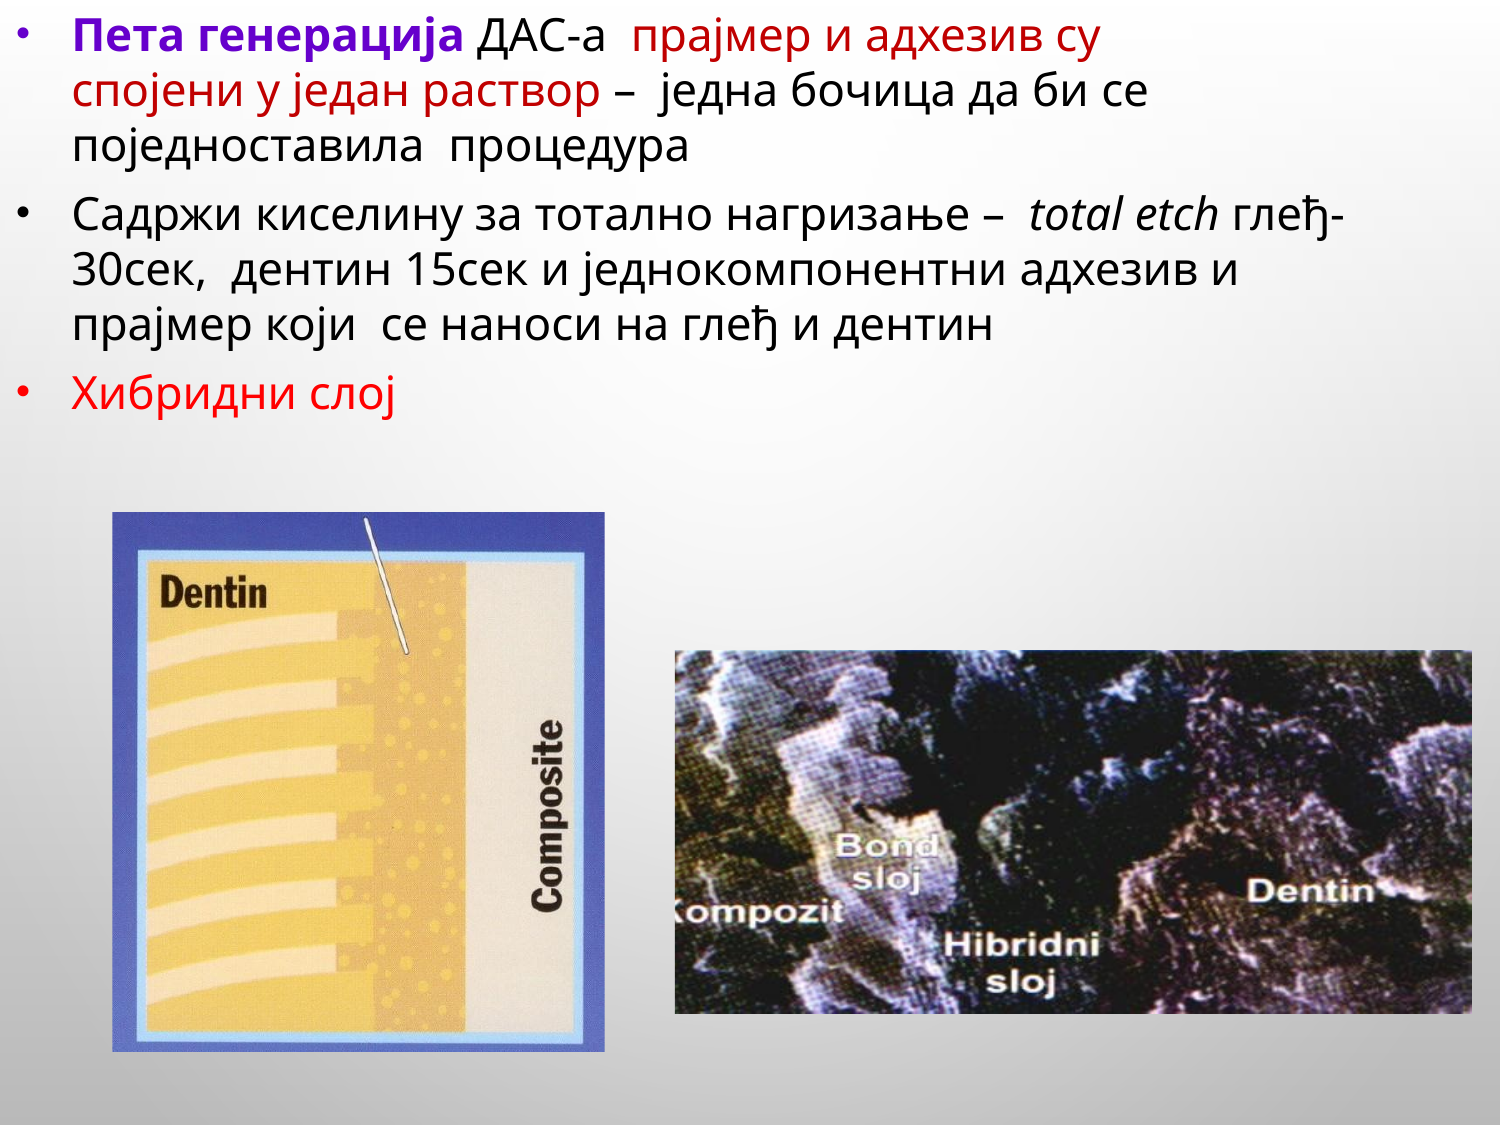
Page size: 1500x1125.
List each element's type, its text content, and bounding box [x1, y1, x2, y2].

text_box [112, 512, 605, 1052]
text_box Пета генерација ДАС-а прајмер и адхезив су спојени у један раствор – једна бочица да би се поједноставила процедура Садржи киселину за тотално нагризање – total etch глеђ- 30сек, дентин 15сек и једнокомпонентни адхезив и прајмер који се наноси на глеђ и дентин Хибридни слој [12, 3, 1450, 419]
text_box [674, 650, 1472, 1014]
picture [0, 0, 1500, 1125]
